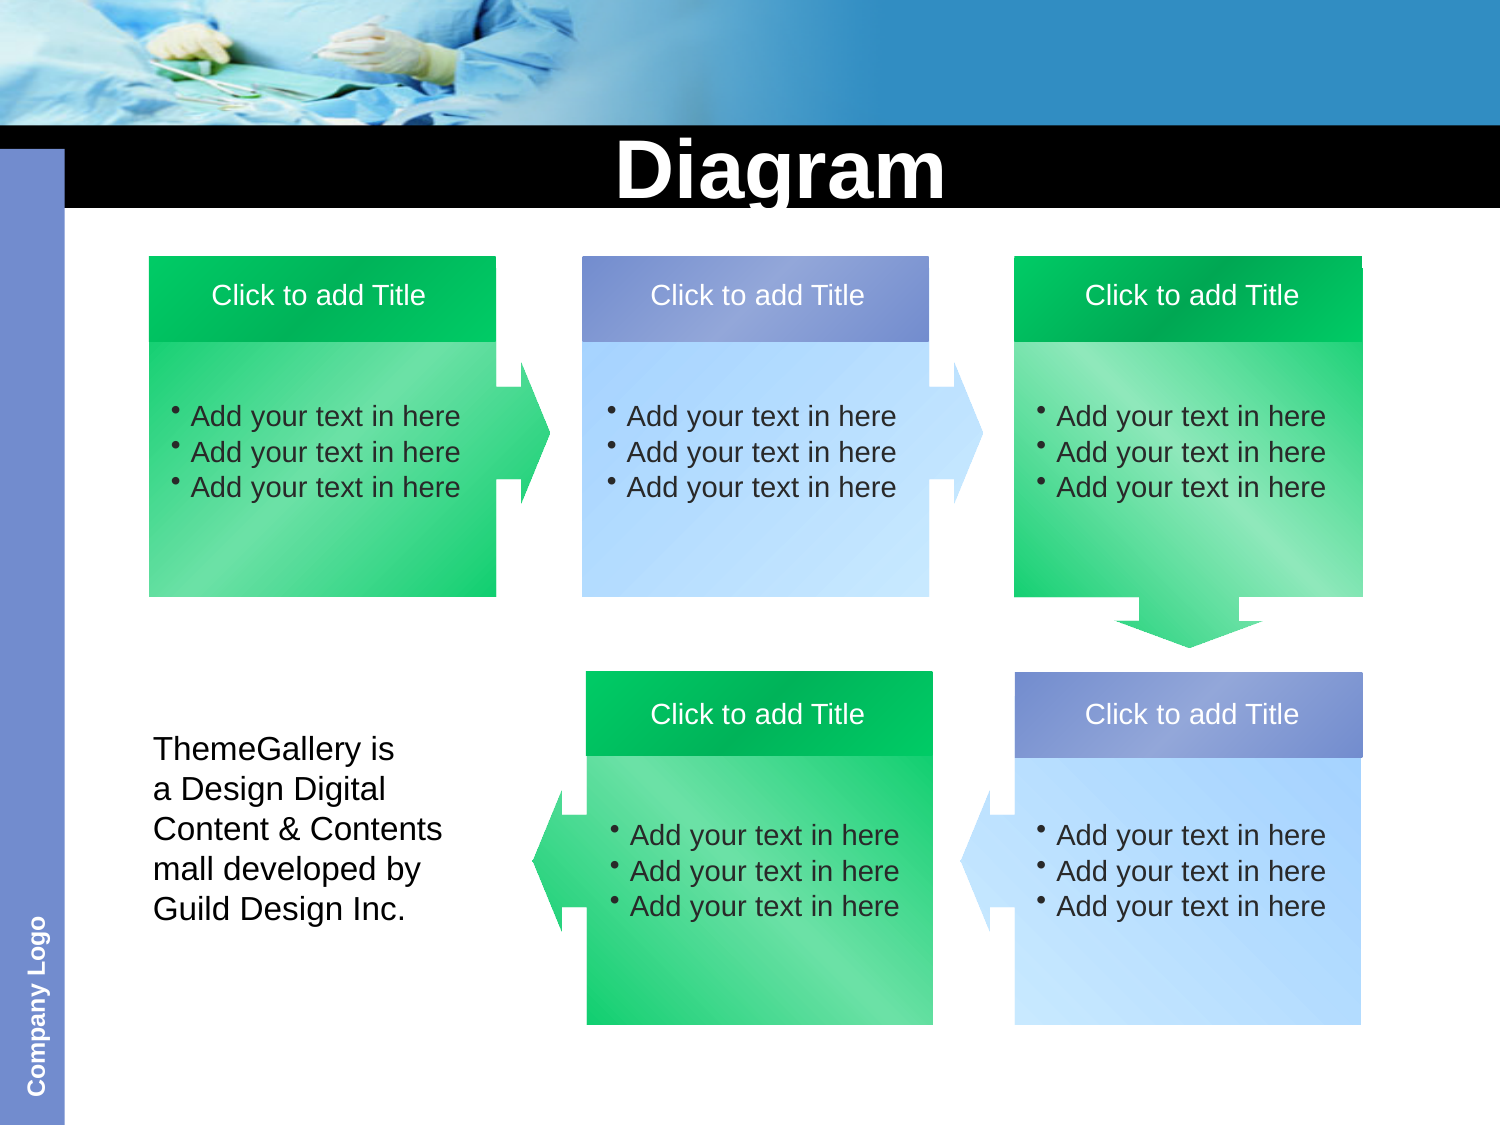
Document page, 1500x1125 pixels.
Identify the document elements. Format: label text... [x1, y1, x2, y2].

text_box [1014, 672, 1363, 758]
text_box [149, 342, 550, 597]
text_box [960, 758, 1361, 1025]
text_box Click to add Title [635, 688, 881, 738]
text_box [148, 256, 496, 342]
text_box [1014, 256, 1362, 342]
text_box Add your text in here Add your text in here Add your text in here [582, 402, 923, 510]
text_box Click to add Title [196, 268, 442, 319]
text_box Click to add Title [1070, 268, 1315, 319]
text_box Add your text in here Add your text in here Add your text in here [1011, 402, 1352, 510]
text_box Add your text in here Add your text in here Add your text in here [585, 821, 926, 929]
title Diagram [62, 124, 1500, 206]
text_box Click to add Title [1070, 688, 1315, 738]
text_box Add your text in here Add your text in here Add your text in here [146, 402, 487, 510]
text_box [532, 756, 933, 1025]
text_box ThemeGallery is a Design Digital Content & Contents mall developed by Guild Design Inc. [138, 720, 520, 935]
text_box [582, 256, 929, 342]
text_box [585, 671, 933, 756]
text_box Click to add Title [635, 268, 881, 319]
text_box [582, 342, 983, 597]
text_box Add your text in here Add your text in here Add your text in here [1011, 821, 1352, 929]
text_box [1014, 342, 1362, 648]
picture [0, 0, 1500, 125]
